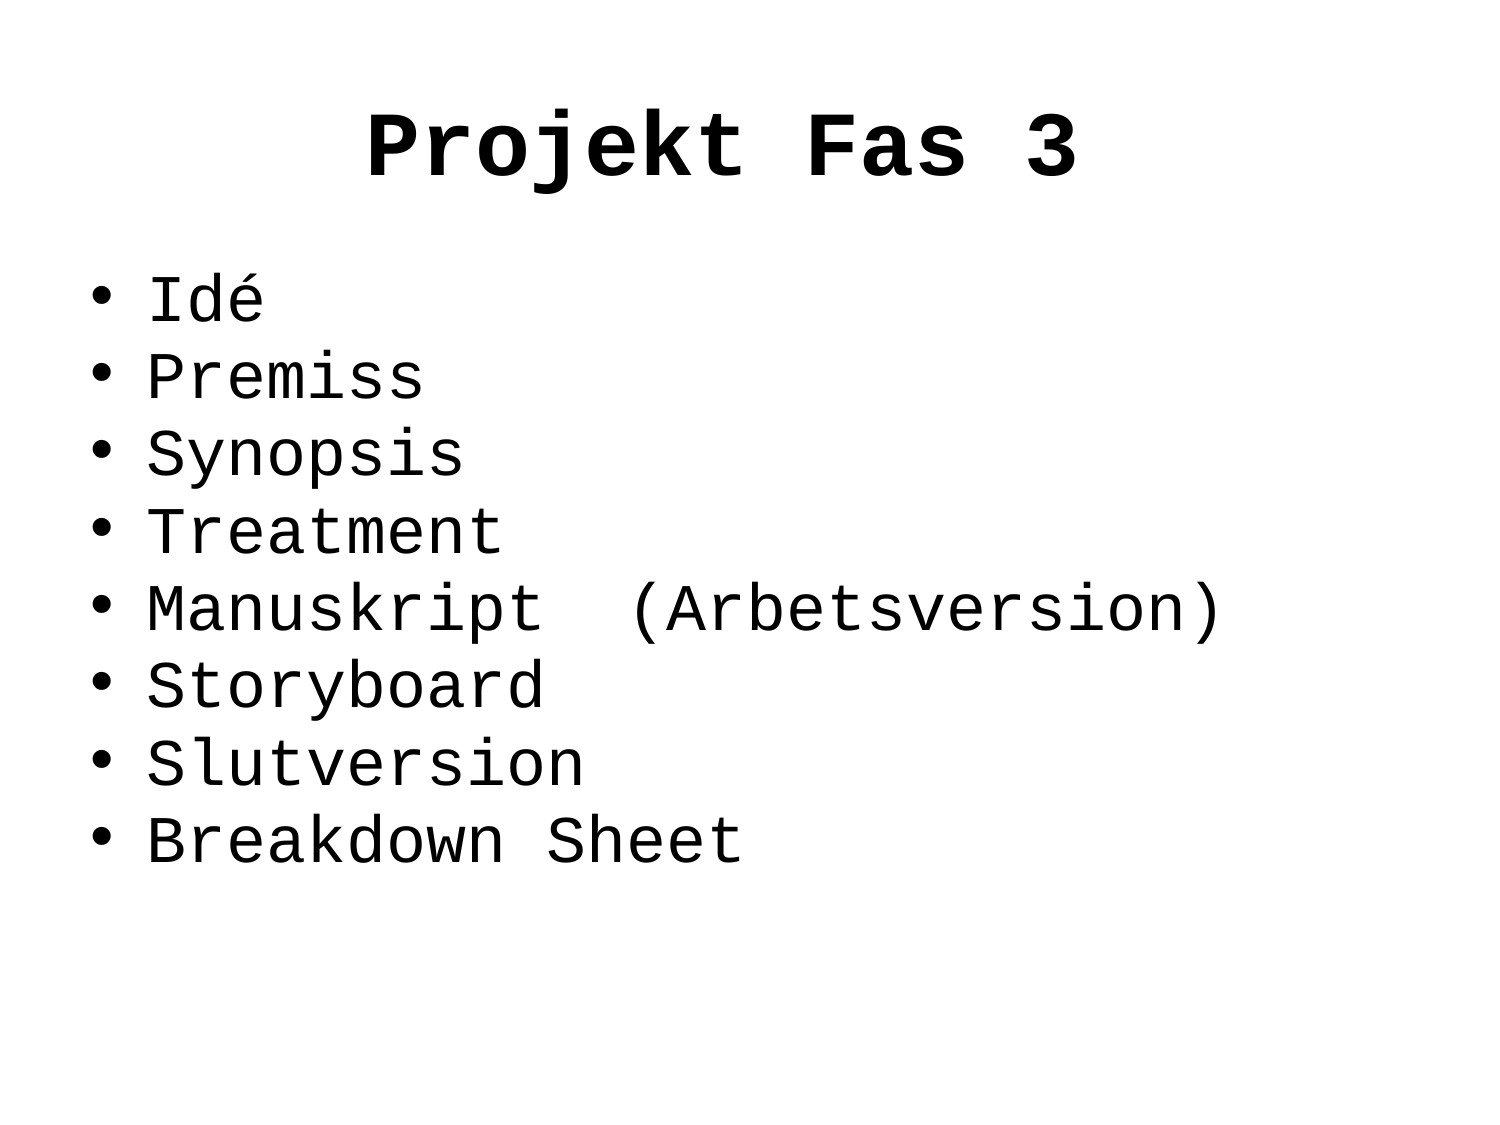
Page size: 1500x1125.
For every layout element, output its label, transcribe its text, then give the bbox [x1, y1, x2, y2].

title Projekt Fas 3 [74, 44, 1426, 233]
list Idé Premiss Synopsis Treatment Manuskript (Arbetsversion) Storyboard Slutversion Breakdown Sheet [74, 262, 1426, 1006]
